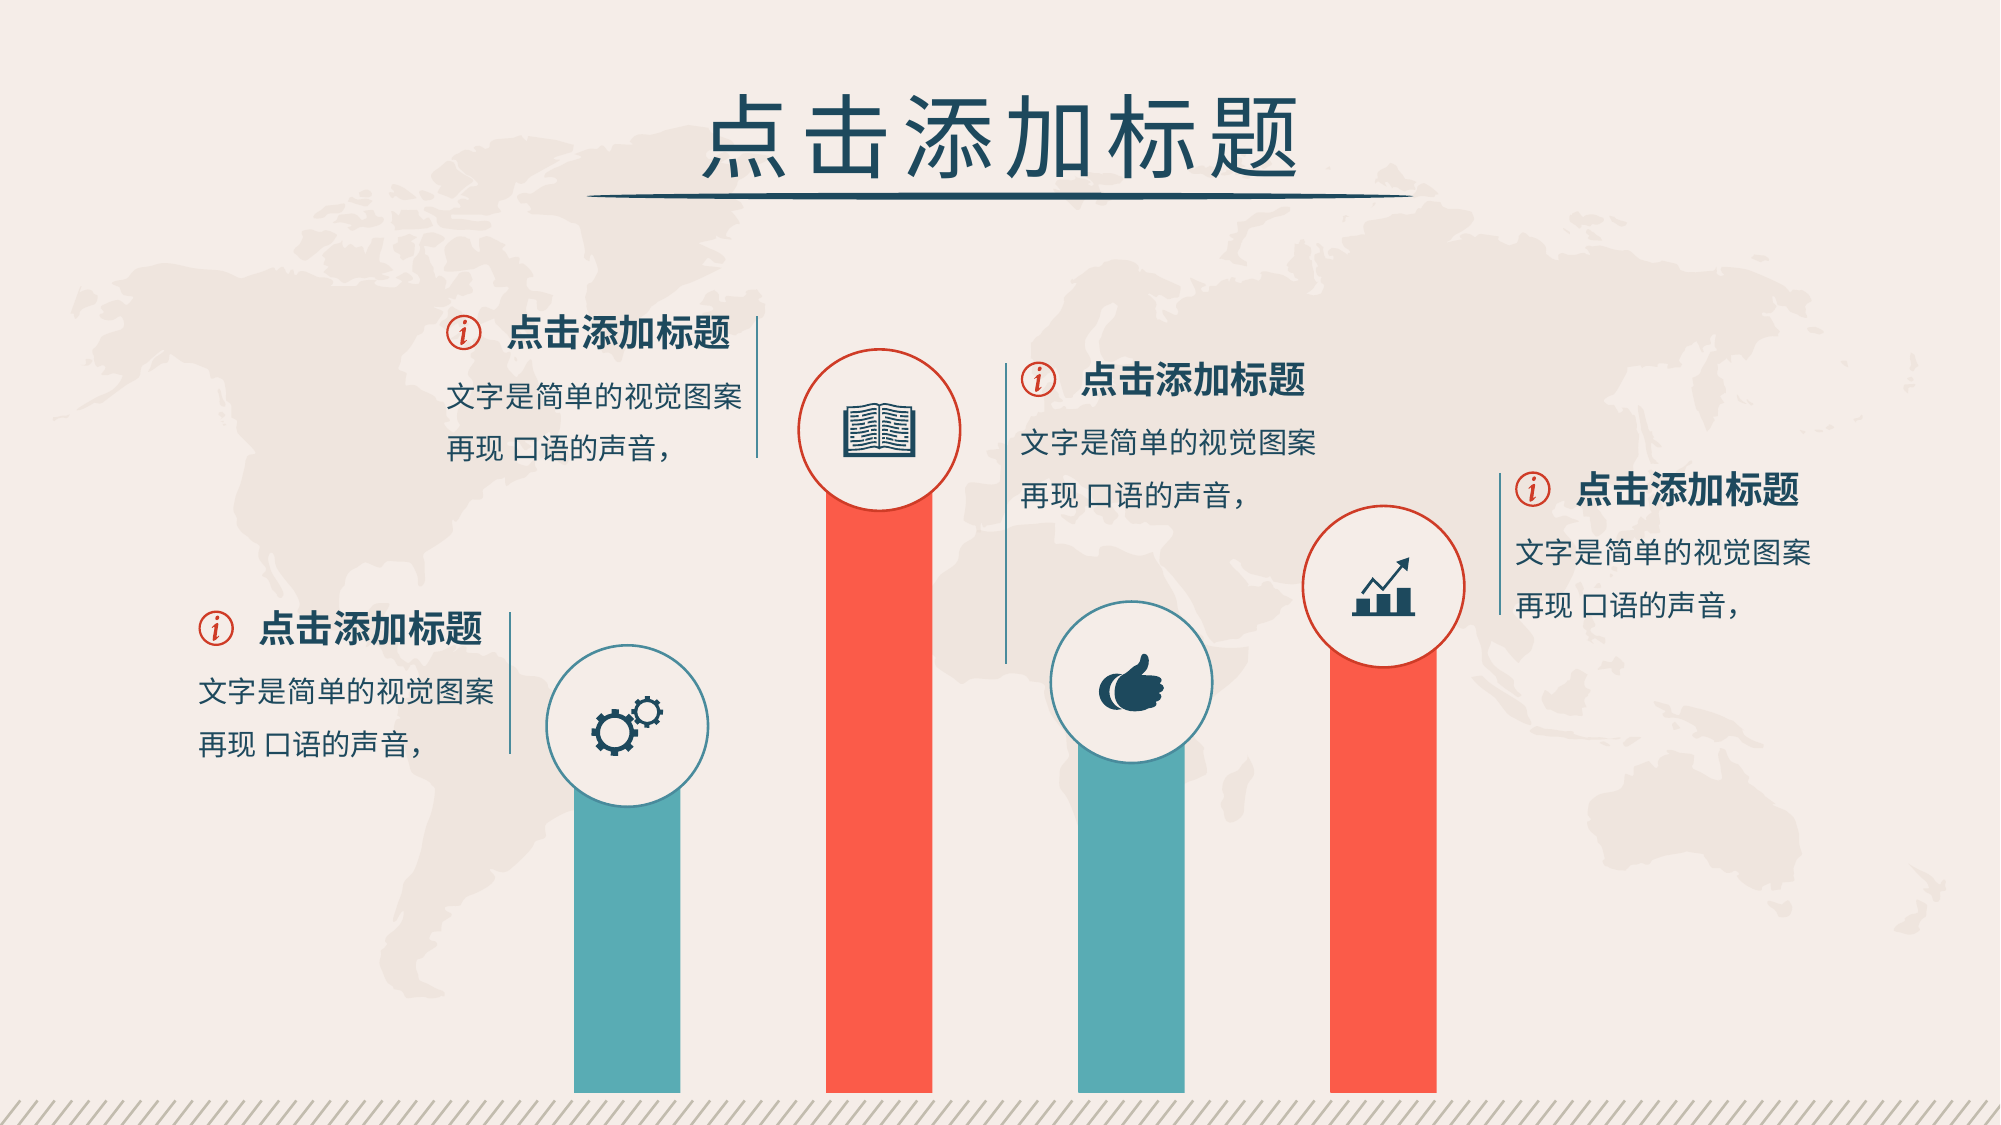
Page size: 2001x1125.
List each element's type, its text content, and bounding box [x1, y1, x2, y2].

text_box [798, 349, 961, 1093]
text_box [546, 645, 709, 1093]
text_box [1500, 458, 1827, 625]
text_box 点击添加标题 [1066, 348, 1332, 409]
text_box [1020, 361, 1057, 398]
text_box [1302, 505, 1465, 1093]
text_box 文字是简单的视觉图案再现 口语的声音， [1007, 399, 1332, 520]
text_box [586, 72, 1414, 200]
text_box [183, 597, 510, 764]
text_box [431, 301, 758, 469]
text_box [1050, 601, 1213, 1093]
